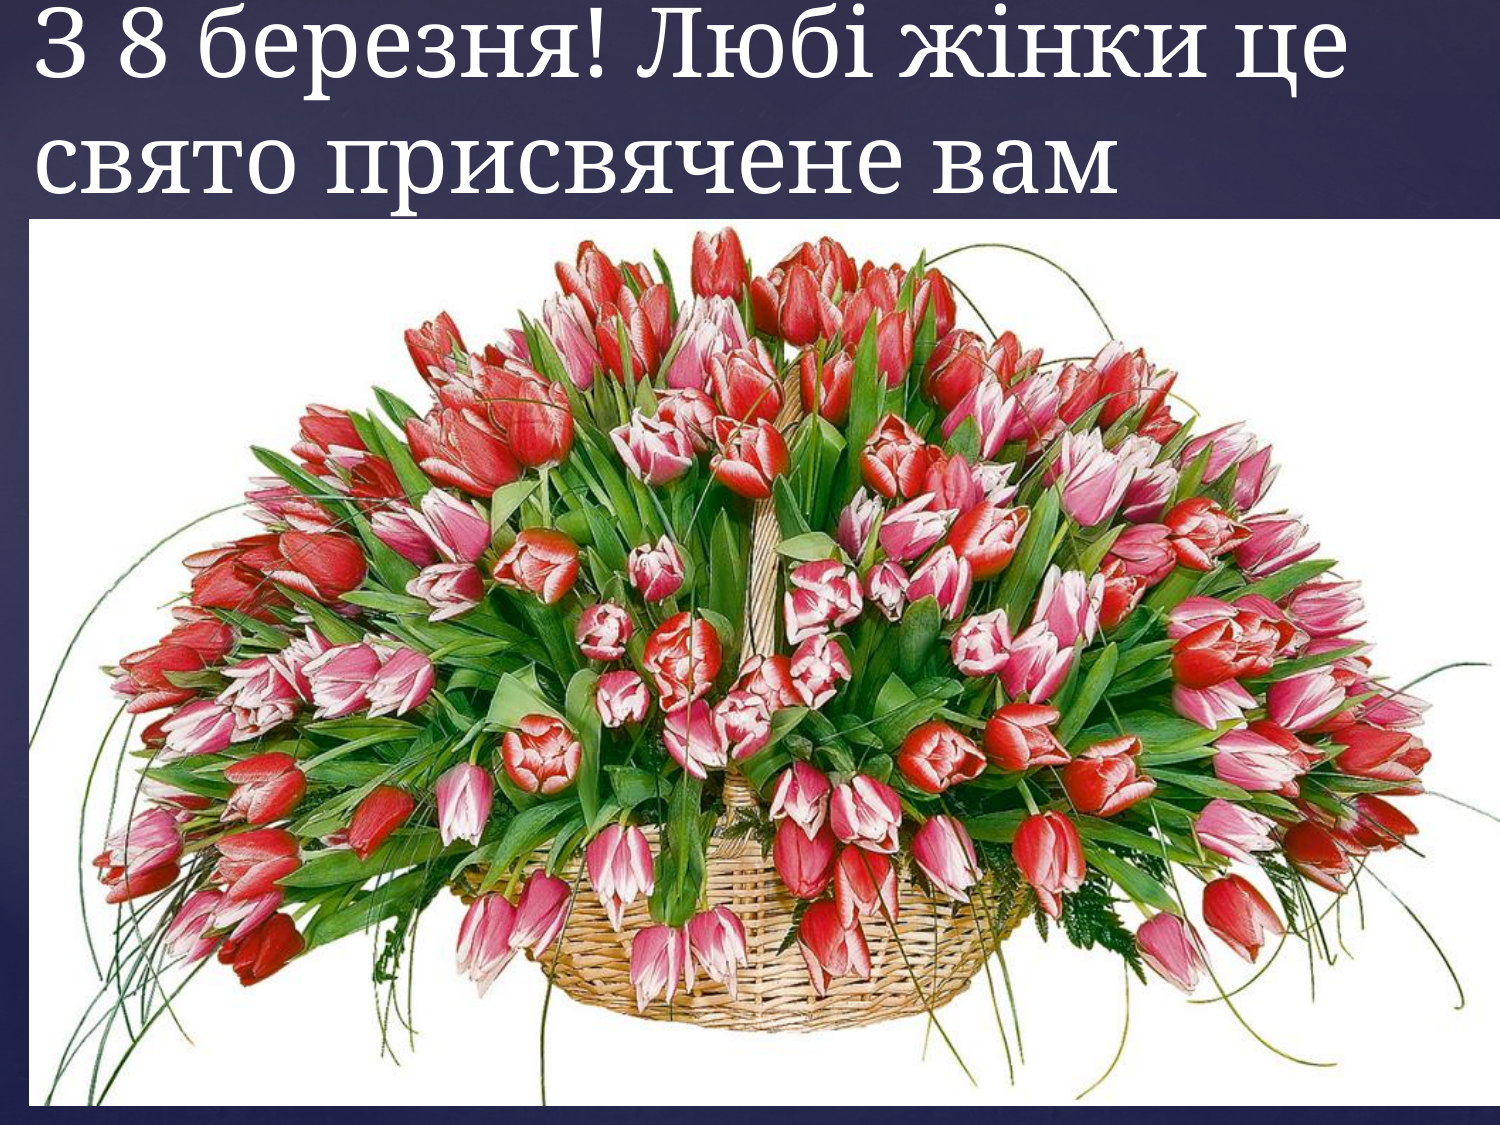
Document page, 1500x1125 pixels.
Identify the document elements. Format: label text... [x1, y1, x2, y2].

title З 8 березня! Любі жінки це свято присвячене вам [17, 0, 1500, 221]
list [28, 219, 1500, 1107]
